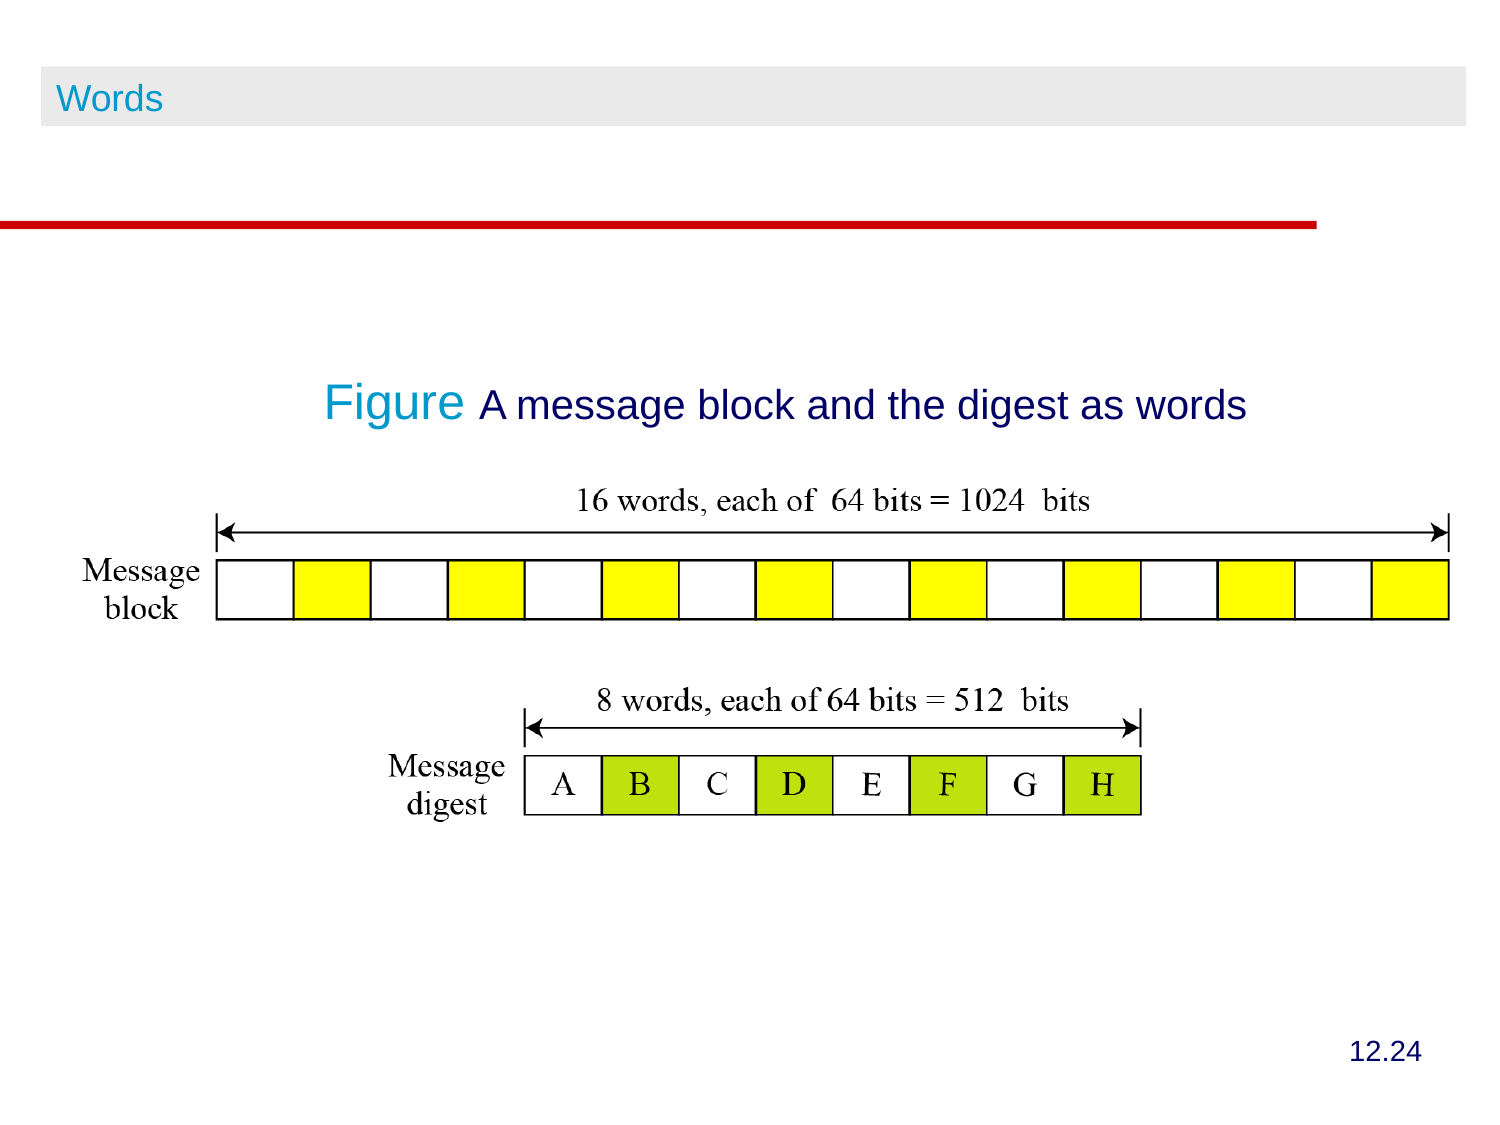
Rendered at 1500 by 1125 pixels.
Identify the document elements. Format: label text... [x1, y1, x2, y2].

text_box Figure A message block and the digest as words [308, 362, 1263, 438]
text_box Words [41, 66, 1467, 127]
picture [82, 482, 1451, 826]
slide_number 12.24 [1125, 1012, 1438, 1088]
